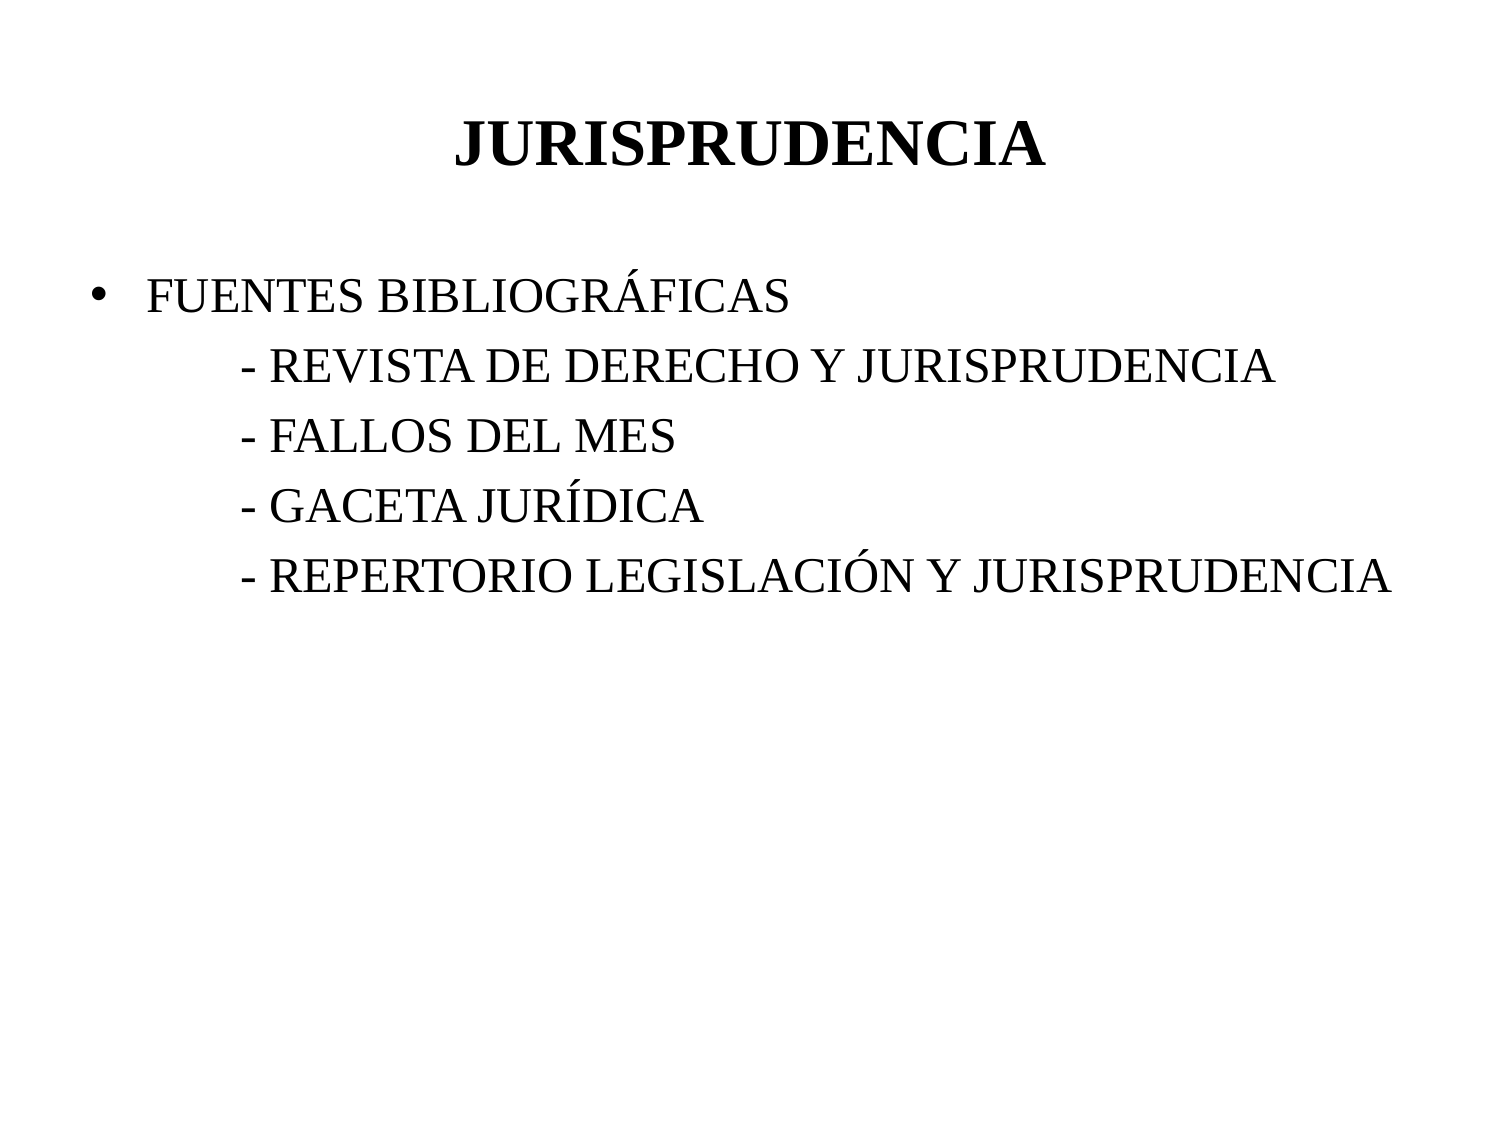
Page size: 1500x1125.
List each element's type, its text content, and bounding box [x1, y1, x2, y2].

title JURISPRUDENCIA [75, 45, 1425, 233]
list FUENTES BIBLIOGRÁFICAS - REVISTA DE DERECHO Y JURISPRUDENCIA - FALLOS DEL MES - GACETA JURÍDICA - REPERTORIO LEGISLACIÓN Y JURISPRUDENCIA [75, 255, 1425, 1000]
